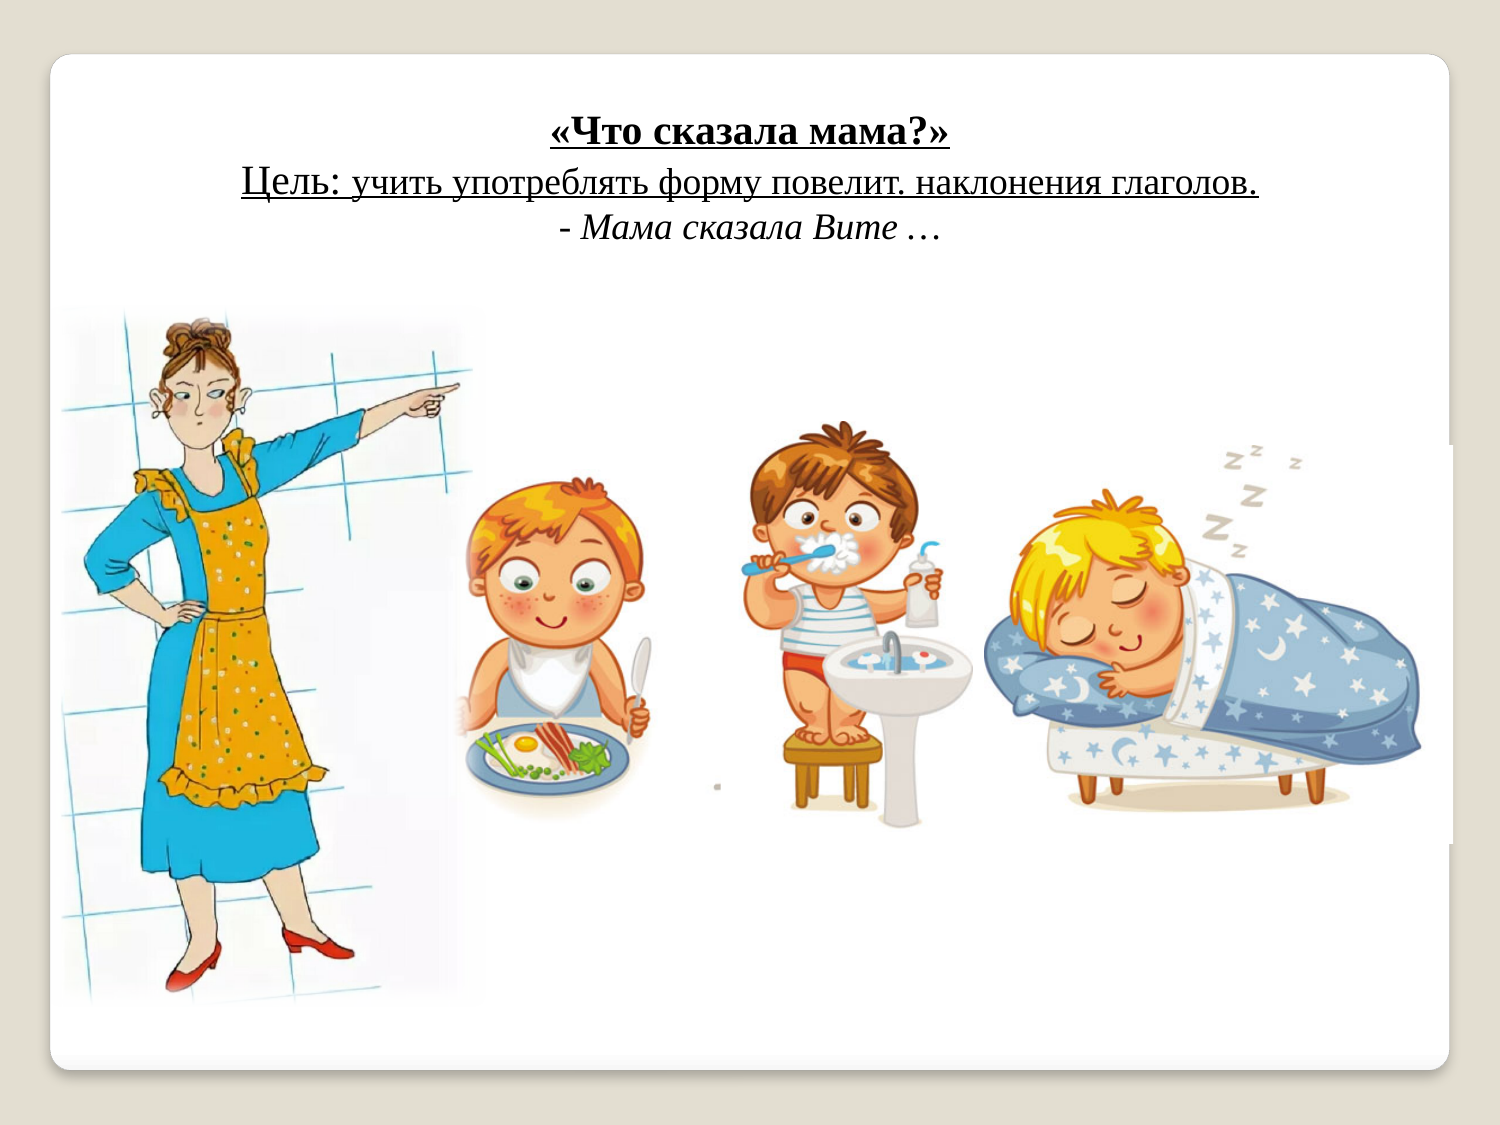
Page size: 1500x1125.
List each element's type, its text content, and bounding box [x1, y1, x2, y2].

text_box «Что сказала мама?» Цель: учить употреблять форму повелит. наклонения глаголов. - Мама сказала Вите … [93, 35, 1407, 300]
picture [46, 304, 1454, 1008]
